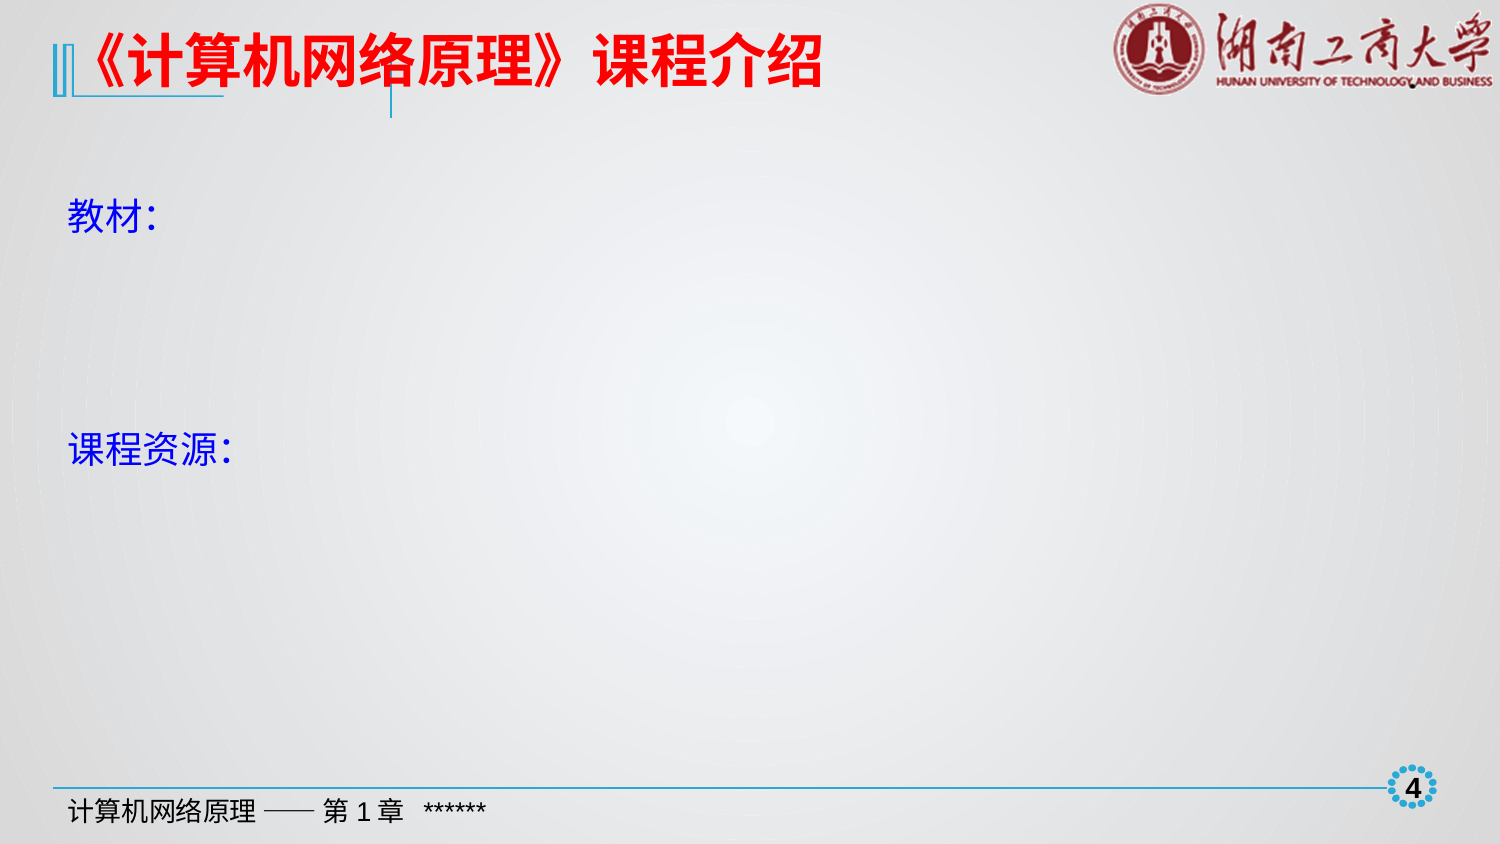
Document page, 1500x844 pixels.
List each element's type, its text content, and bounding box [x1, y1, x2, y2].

picture [1112, 2, 1500, 98]
text_box 教材： 课程资源： [53, 180, 750, 713]
text_box 《计算机网络原理》课程介绍 [53, 17, 1424, 102]
slide_number 3 [1380, 769, 1447, 805]
